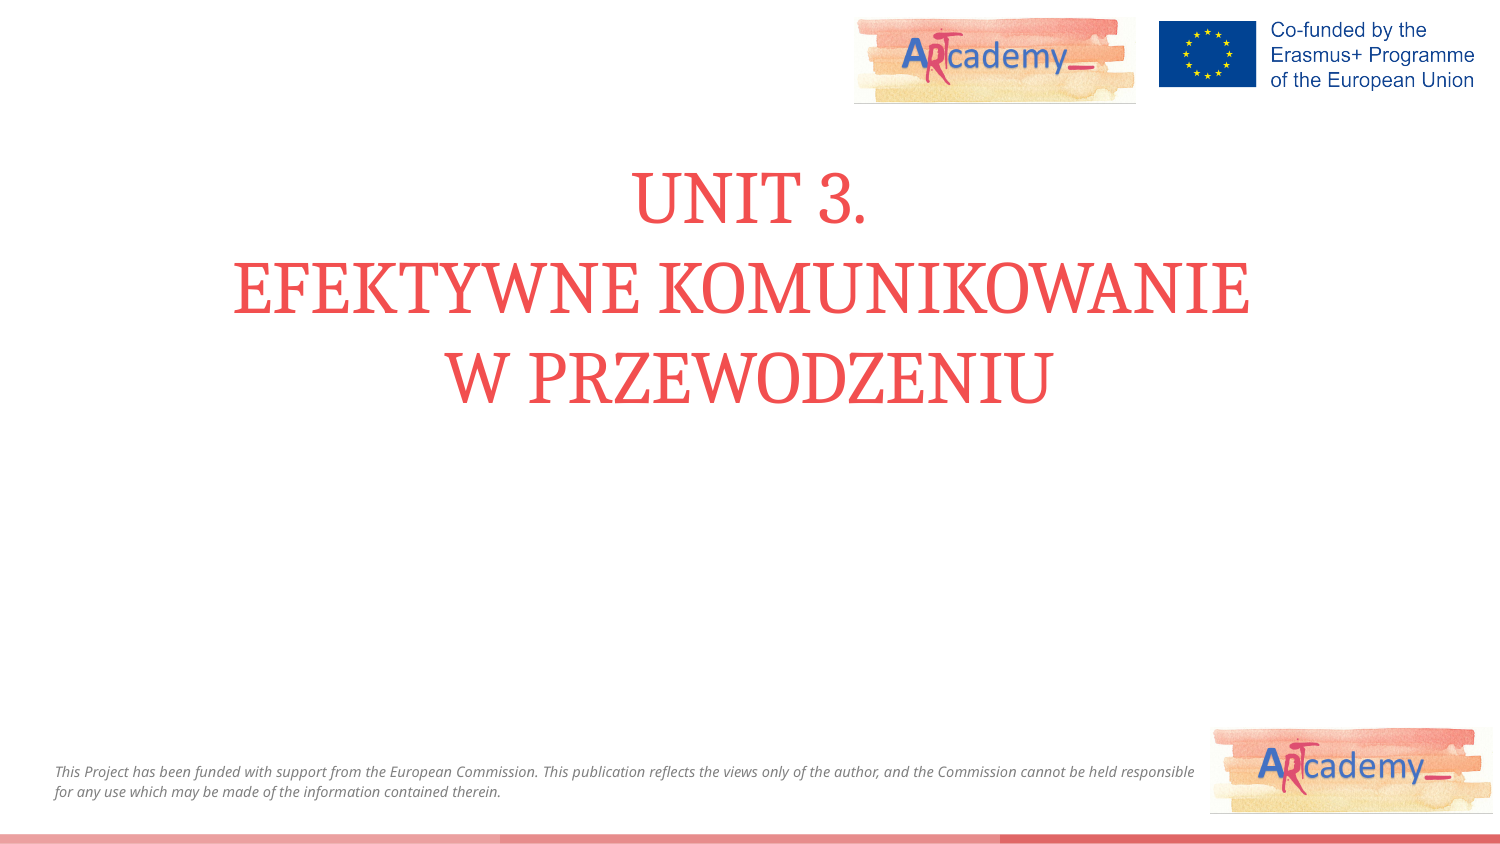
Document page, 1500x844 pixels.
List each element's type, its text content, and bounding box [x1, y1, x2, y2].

picture [1158, 21, 1474, 91]
picture [854, 0, 1137, 134]
text_box This Project has been funded with support from the European Commission. This publication reflects the views only of the author, and the Commission cannot be held responsible for any use which may be made of the information contained therein. [39, 754, 1205, 799]
picture [1210, 709, 1493, 844]
title UNIT 3. EFEKTYWNE KOMUNIKOWANIE W PRZEWODZENIU [164, 148, 1336, 434]
